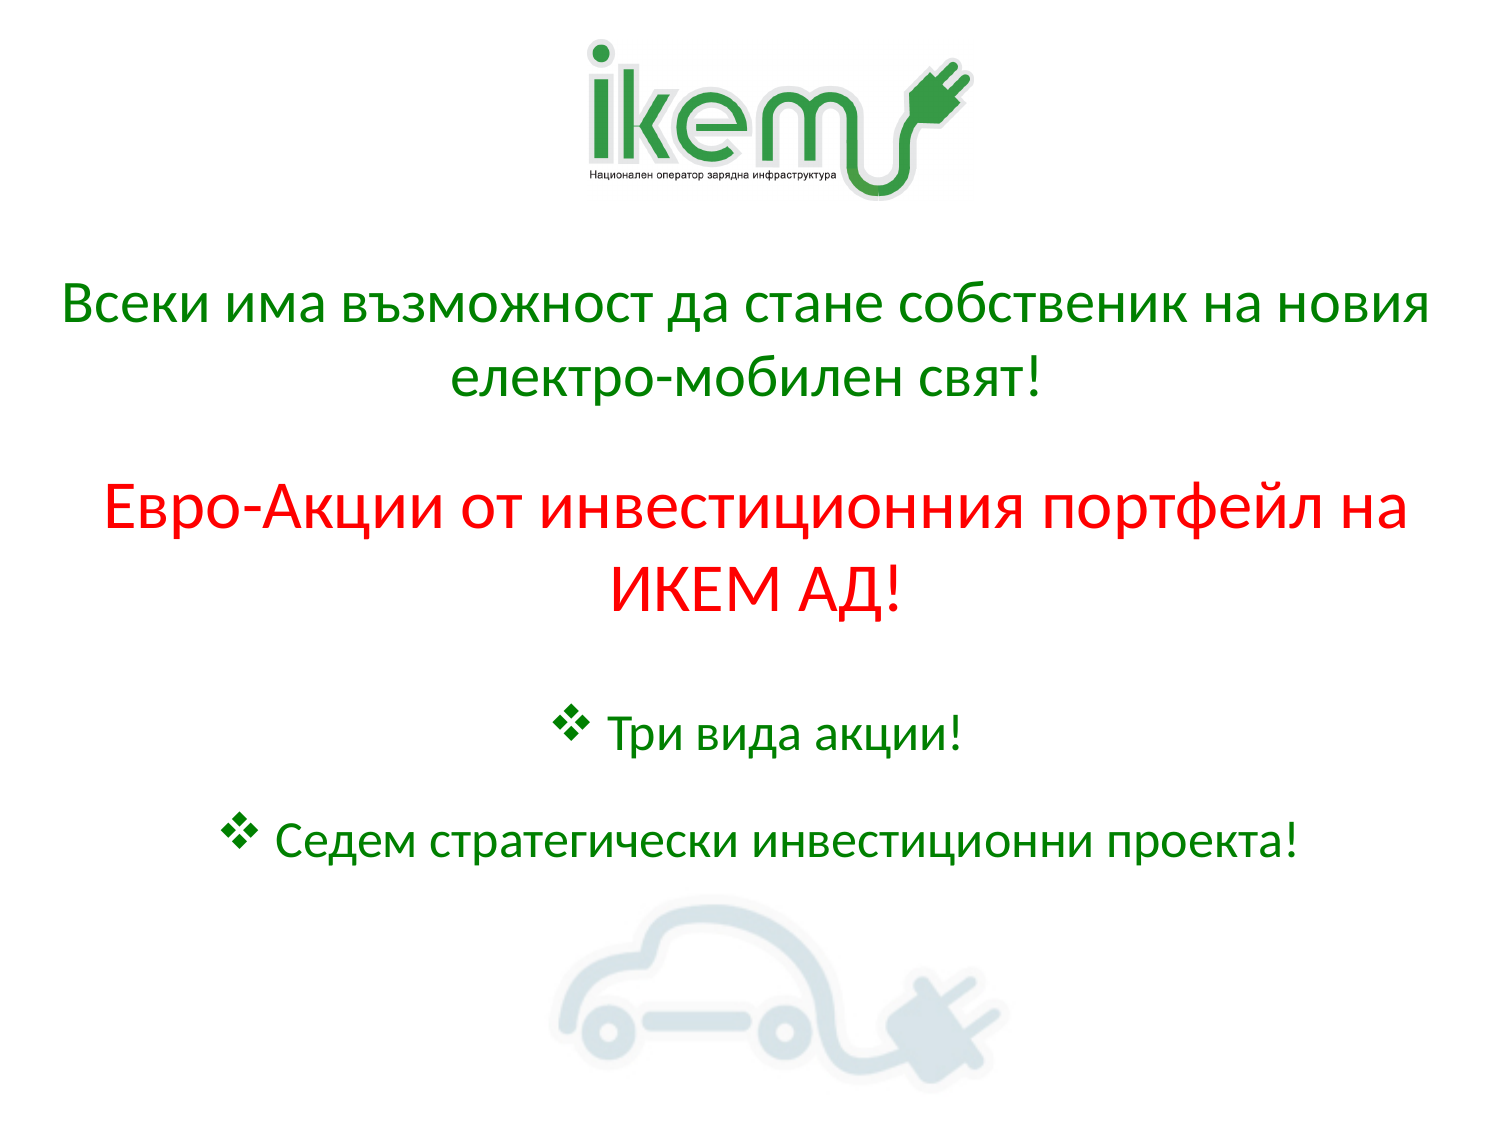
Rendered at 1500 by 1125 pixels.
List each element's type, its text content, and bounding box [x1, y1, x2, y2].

text_box Три вида акции! [484, 691, 1029, 798]
picture [513, 872, 1024, 1116]
text_box Седем стратегически инвестиционни проекта! [178, 798, 1340, 906]
text_box Всеки има възможност да стане собственик на новия електро-мобилен свят! [11, 254, 1484, 351]
text_box Евро-Акции от инвестиционния портфейл на ИКЕМ АД! [58, 453, 1456, 530]
picture [587, 39, 978, 205]
